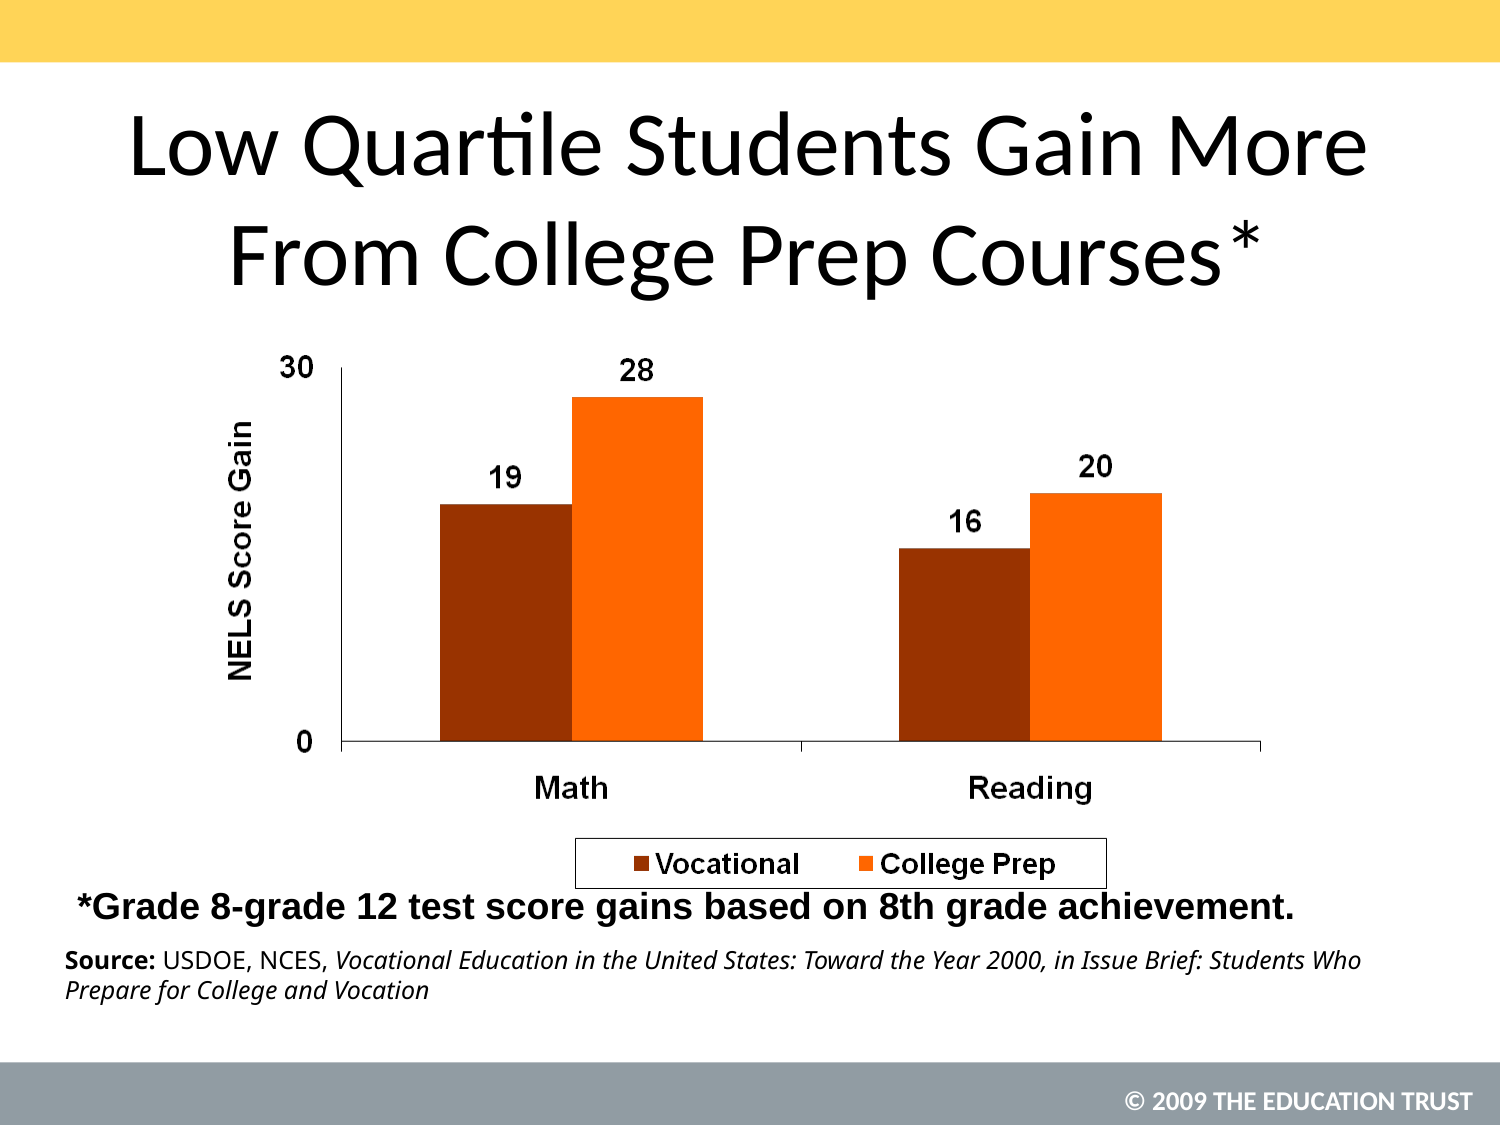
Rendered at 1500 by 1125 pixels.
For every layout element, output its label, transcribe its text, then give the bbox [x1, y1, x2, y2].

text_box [199, 324, 1275, 895]
title Low Quartile Students Gain More From College Prep Courses* [112, 99, 1388, 288]
text_box *Grade 8-grade 12 test score gains based on 8th grade achievement. [62, 874, 1312, 935]
text_box Source: USDOE, NCES, Vocational Education in the United States: Toward the Year 2000, in Issue Brief: Students Who Prepare for College and Vocation [50, 937, 1438, 1013]
